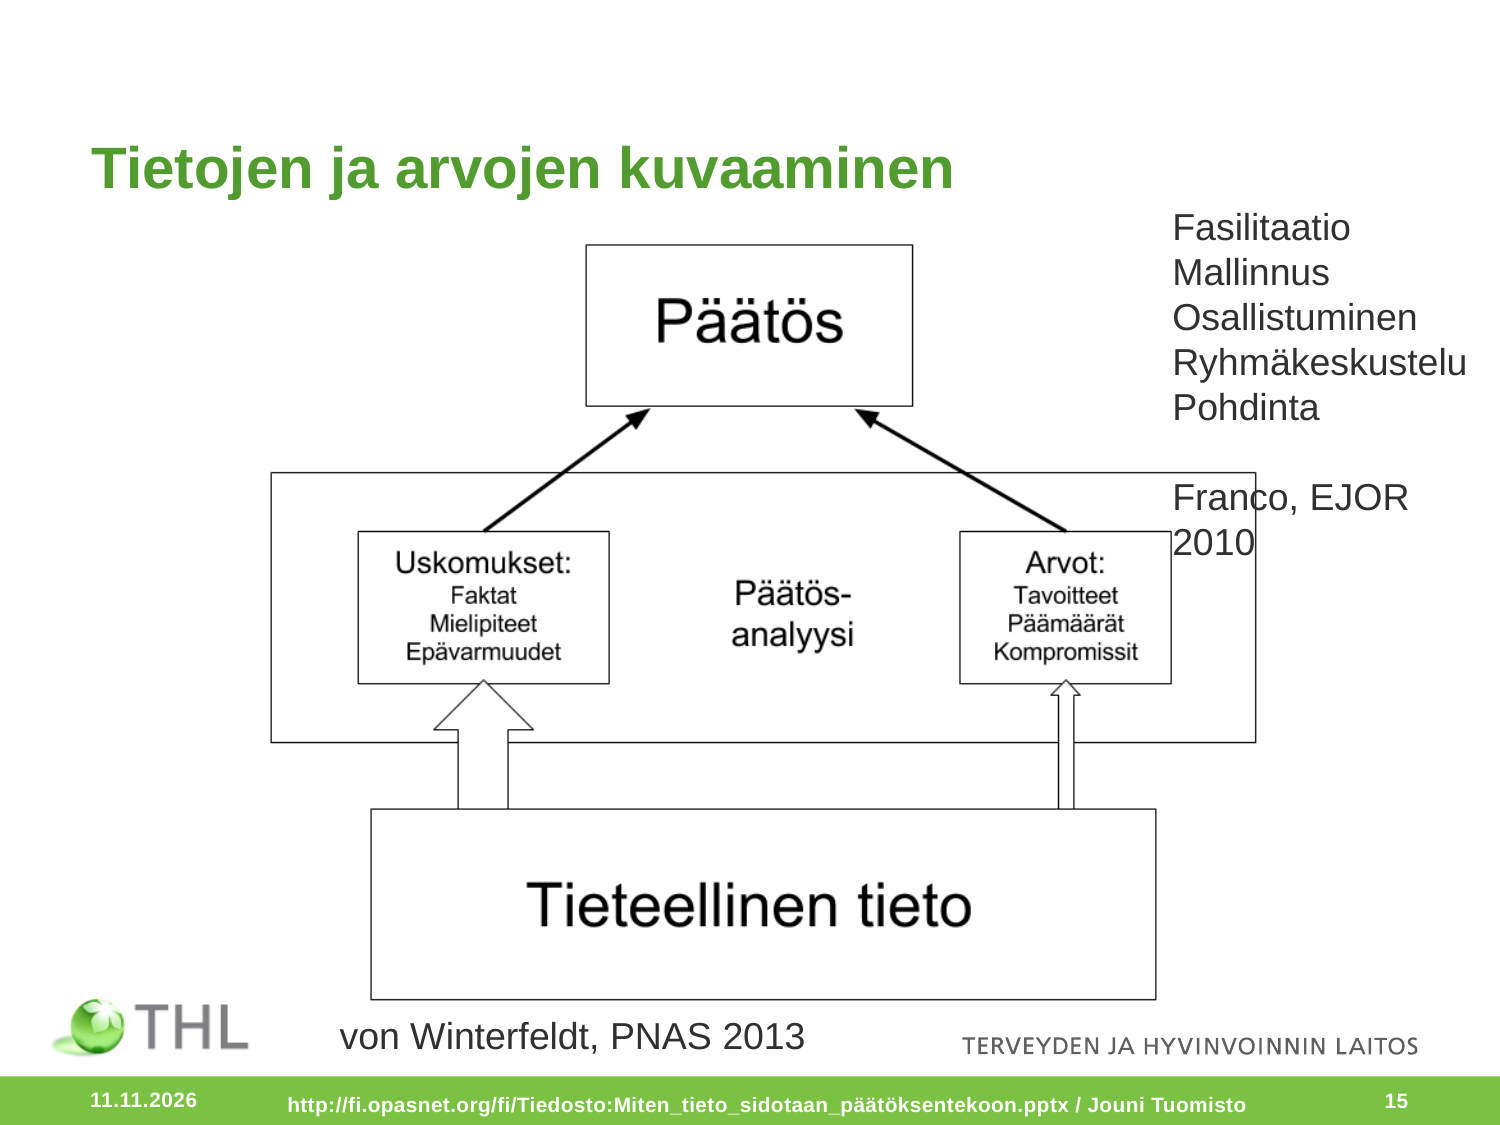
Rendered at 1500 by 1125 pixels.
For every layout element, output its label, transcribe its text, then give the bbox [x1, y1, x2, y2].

text_box Fasilitaatio Mallinnus Osallistuminen Ryhmäkeskustelu Pohdinta Franco, EJOR 2010 [1368, 196, 1500, 571]
picture [24, 114, 1364, 1067]
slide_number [74, 1080, 255, 1118]
footer http://fi.opasnet.org/fi/Tiedosto:Miten_tieto_sidotaan_päätöksentekoon.pptx / Jouni Tuomisto [253, 1082, 1282, 1125]
title Tietojen ja arvojen kuvaaminen [76, 42, 1424, 209]
text_box von Winterfeldt, PNAS 2013 [324, 1044, 892, 1065]
slide_number 15 [1245, 1082, 1424, 1118]
